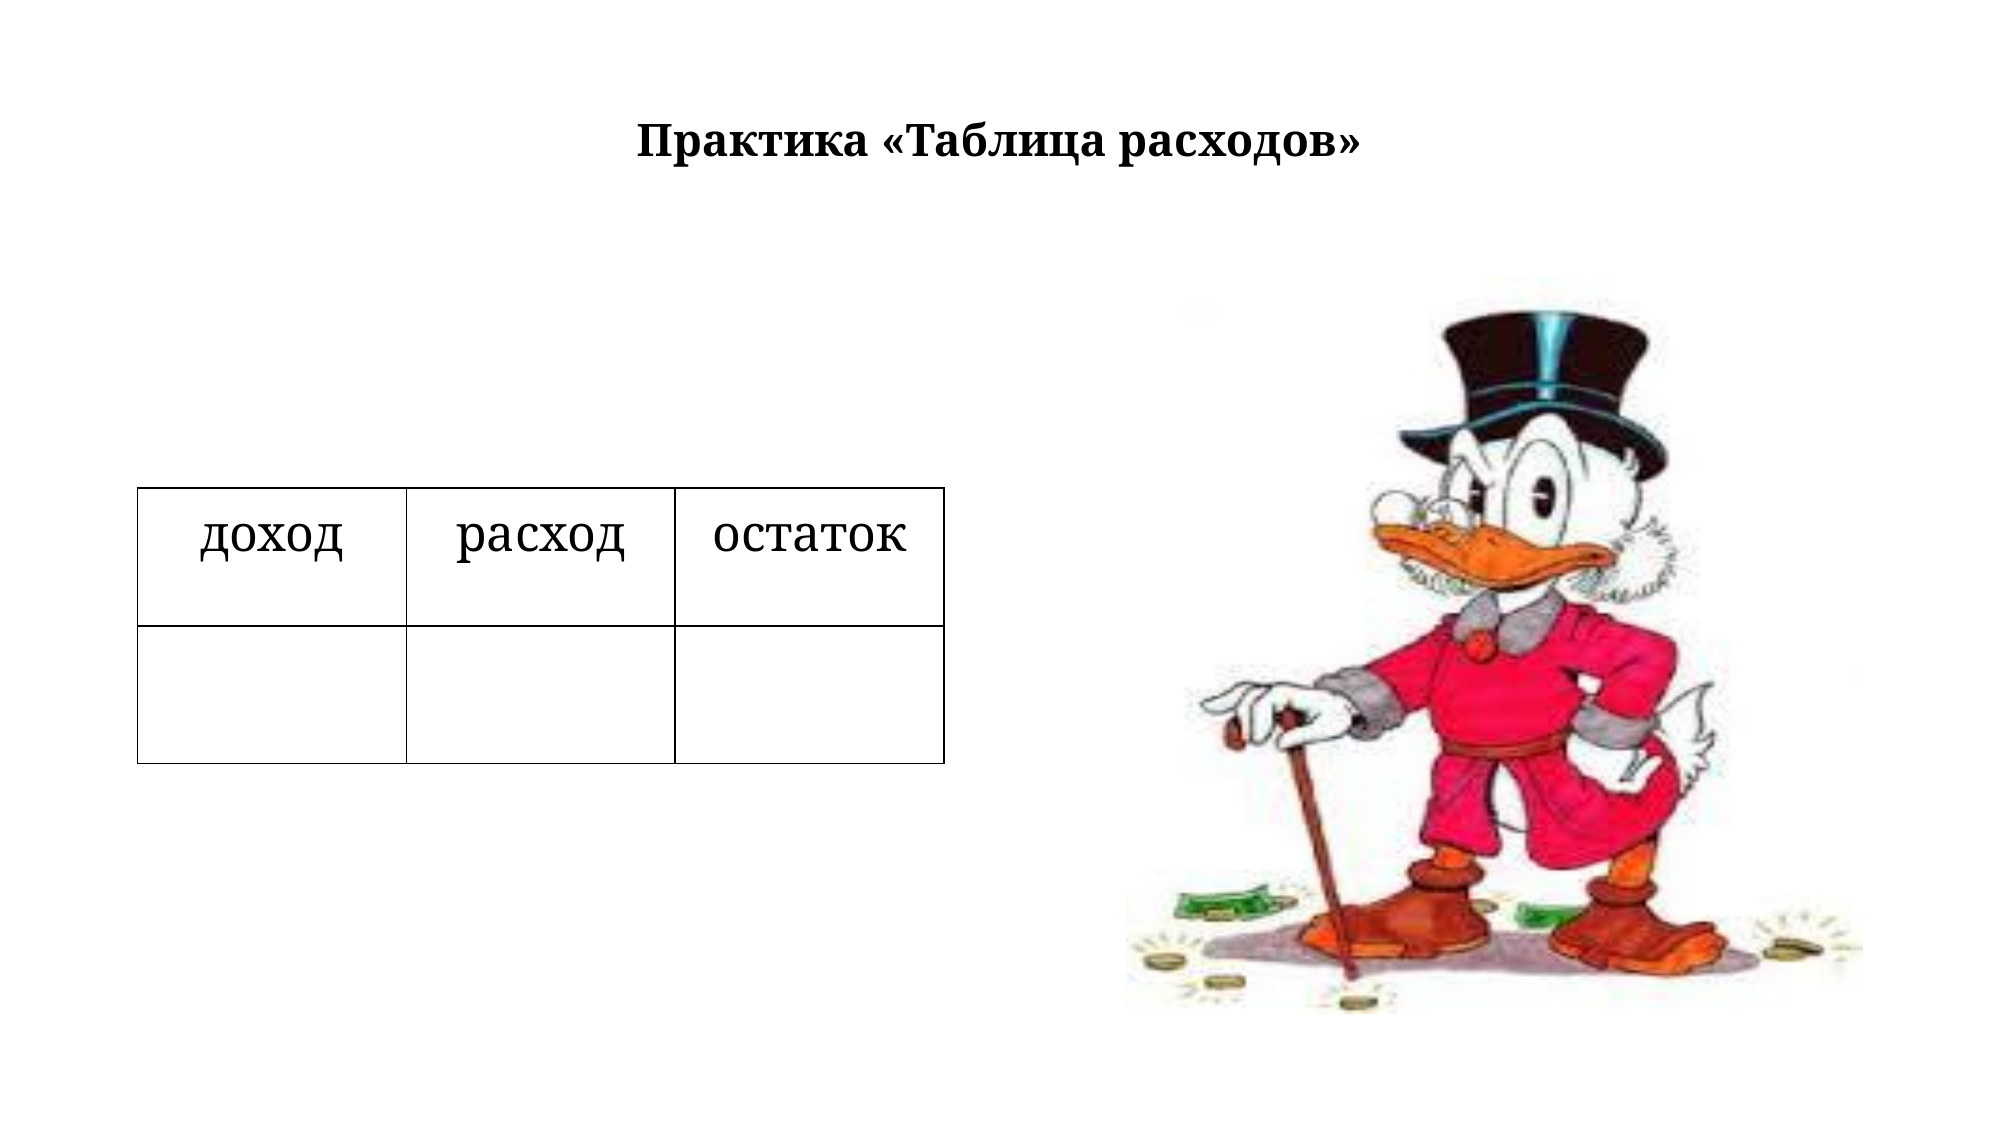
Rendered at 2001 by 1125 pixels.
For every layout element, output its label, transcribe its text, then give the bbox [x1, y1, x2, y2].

table_header остаток [676, 489, 943, 625]
table_cell [676, 627, 943, 763]
table_header расход [407, 489, 674, 625]
table_cell [407, 627, 674, 763]
table_cell [138, 627, 406, 763]
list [1126, 277, 1863, 1014]
title Практика «Таблица расходов» [137, 59, 1863, 278]
table_header доход [138, 489, 406, 625]
